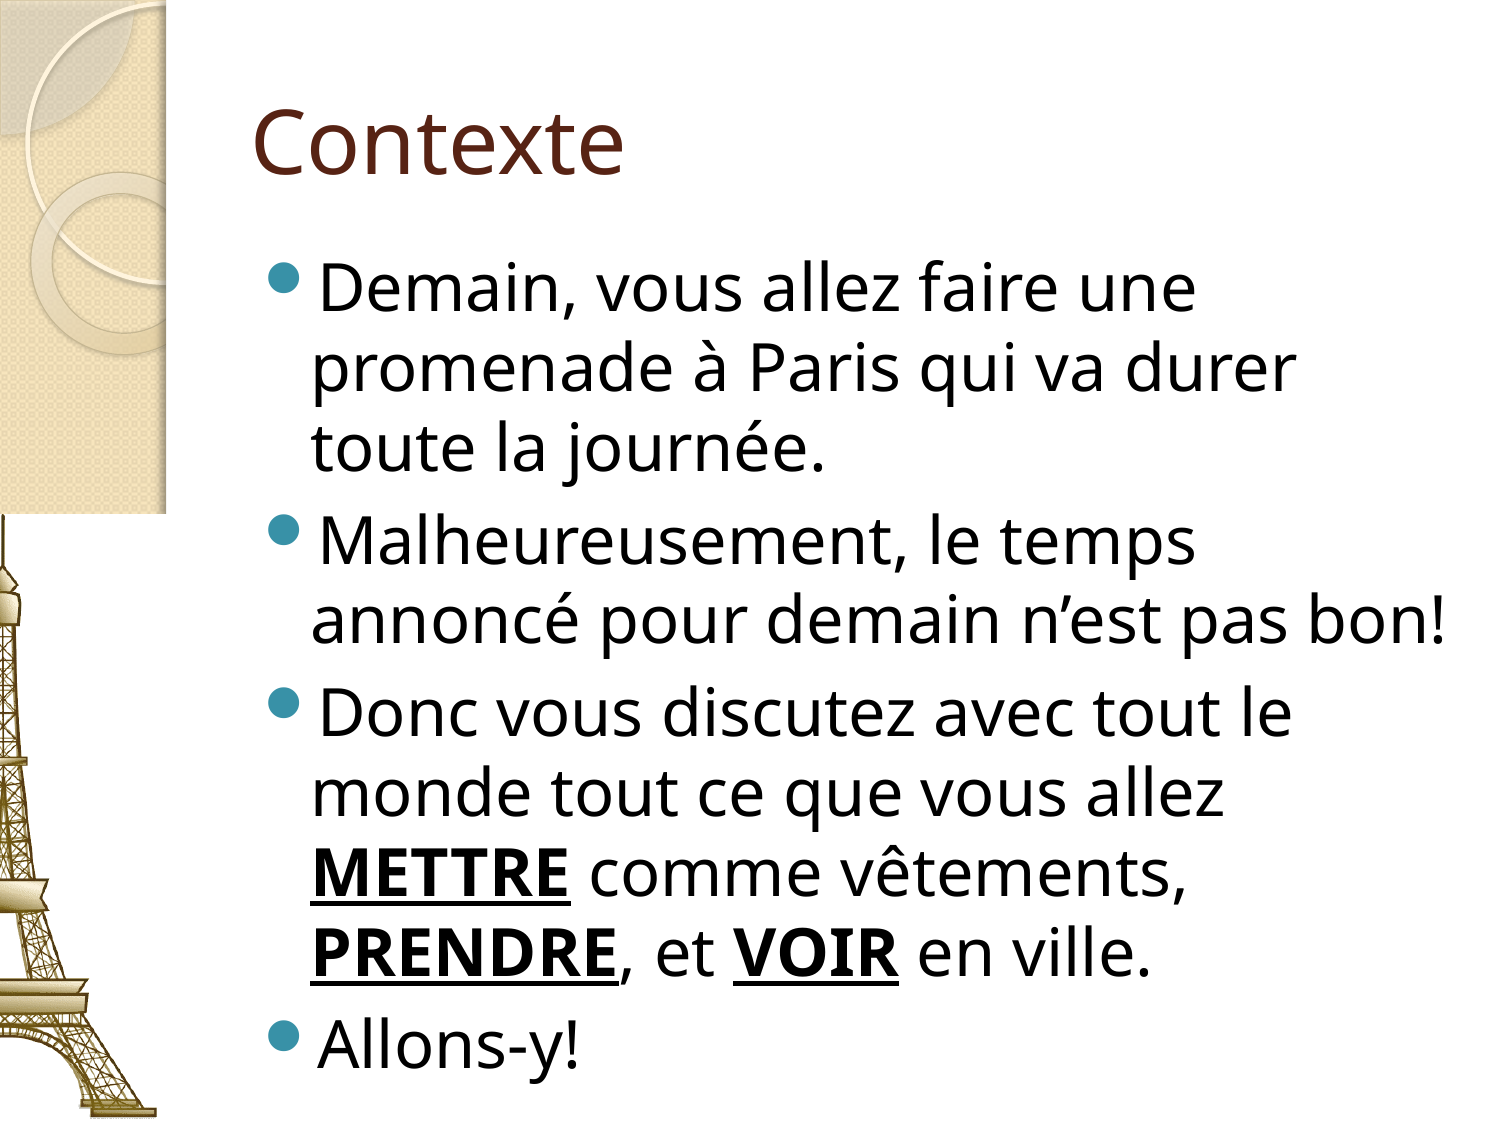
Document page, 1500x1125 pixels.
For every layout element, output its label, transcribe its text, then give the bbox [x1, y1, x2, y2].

title Contexte [235, 45, 1466, 233]
picture [0, 514, 167, 1125]
list Demain, vous allez faire une promenade à Paris qui va durer toute la journée. Malheureusement, le temps annoncé pour demain n’est pas bon! Donc vous discutez avec tout le monde tout ce que vous allez METTRE comme vêtements, PRENDRE, et VOIR en ville. Allons-y! [235, 237, 1466, 1025]
